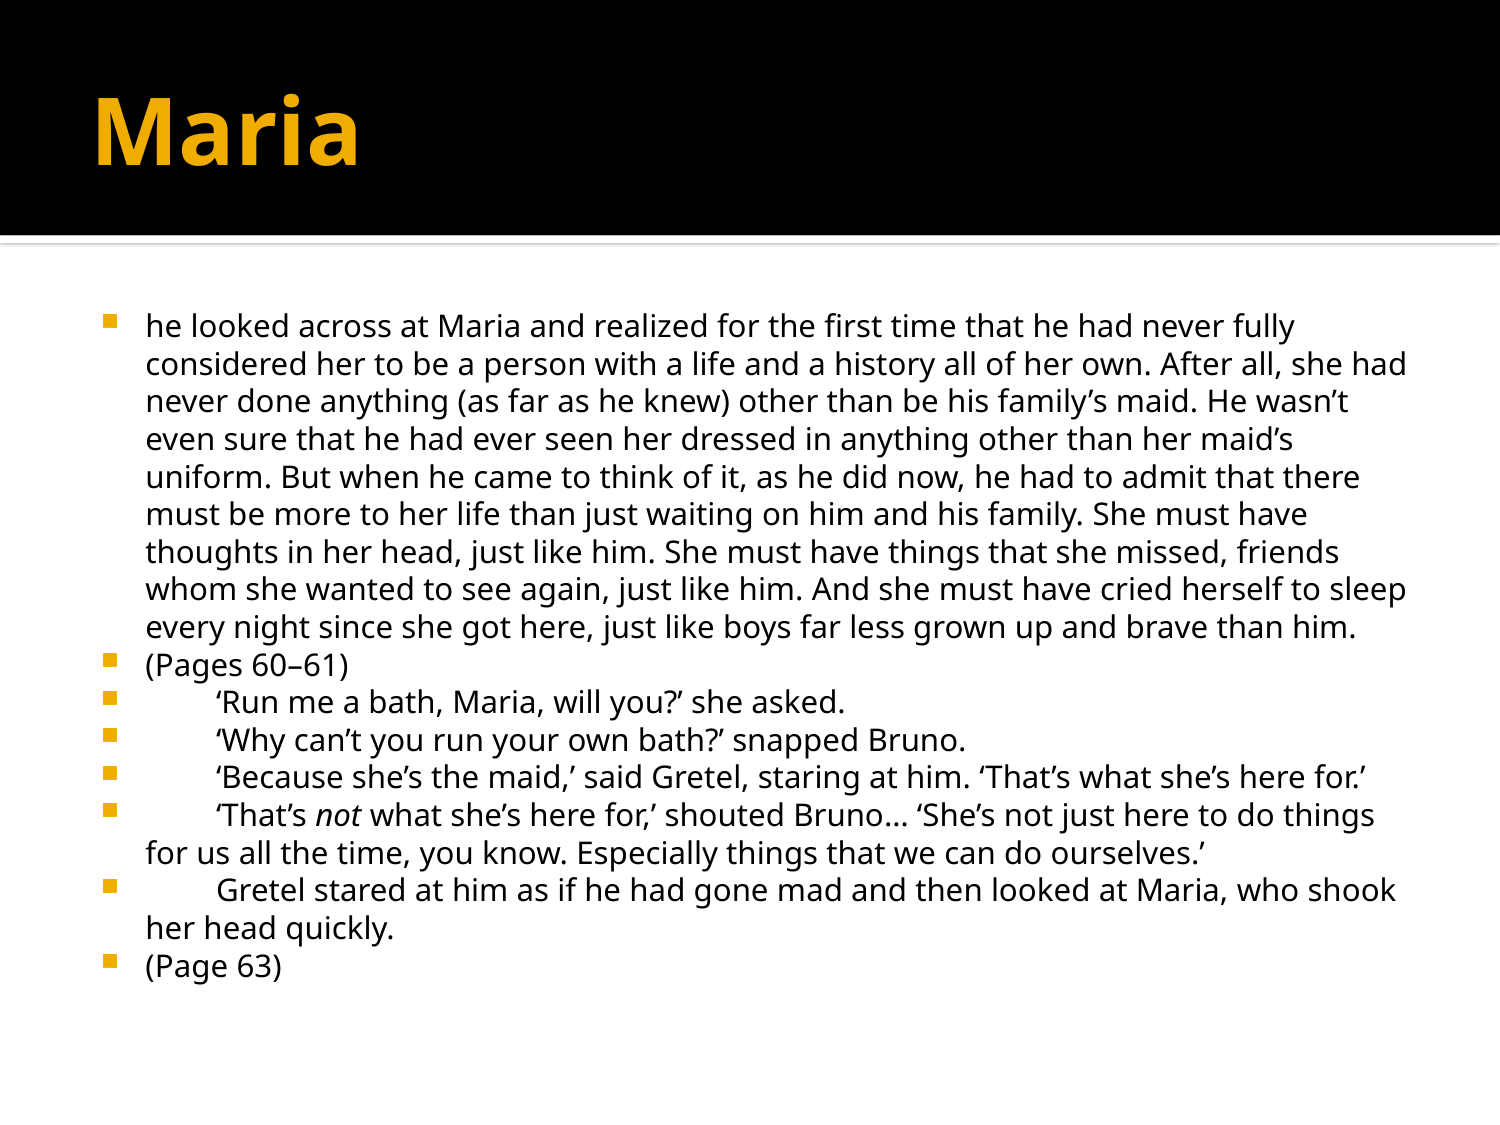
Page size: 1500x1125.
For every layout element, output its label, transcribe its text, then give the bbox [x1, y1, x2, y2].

list he looked across at Maria and realized for the first time that he had never fully considered her to be a person with a life and a history all of her own. After all, she had never done anything (as far as he knew) other than be his family’s maid. He wasn’t even sure that he had ever seen her dressed in anything other than her maid’s uniform. But when he came to think of it, as he did now, he had to admit that there must be more to her life than just waiting on him and his family. She must have thoughts in her head, just like him. She must have things that she missed, friends whom she wanted to see again, just like him. And she must have cried herself to sleep every night since she got here, just like boys far less grown up and brave than him. (Pages 60–61) ‘Run me a bath, Maria, will you?’ she asked. ‘Why can’t you run your own bath?’ snapped Bruno. ‘Because she’s the maid,’ said Gretel, staring at him. ‘That’s what she’s here for.’ ‘That’s not what she’s here for,’ shouted Bruno… ‘She’s not just here to do things for us all the time, you know. Especially things that we can do ourselves.’ Gretel stared at him as if he had gone mad and then looked at Maria, who shook her head quickly. (Page 63) [75, 291, 1425, 1050]
title Maria [75, 25, 1425, 231]
